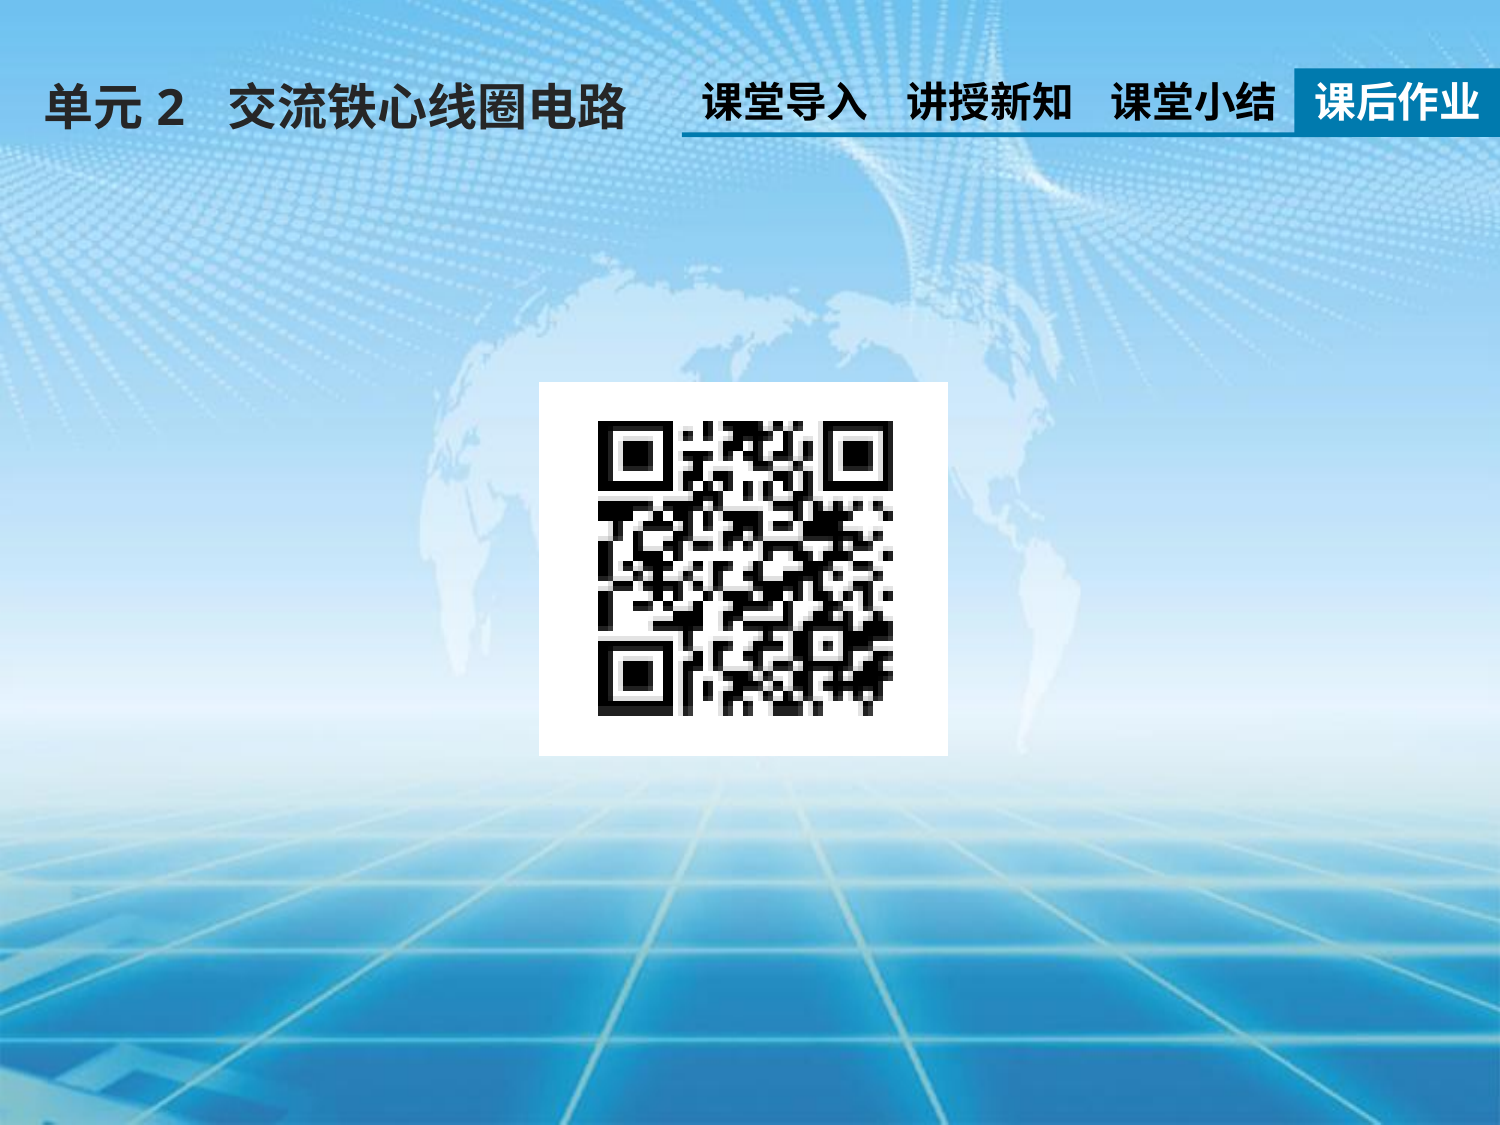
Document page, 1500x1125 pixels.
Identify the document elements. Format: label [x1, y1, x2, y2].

text_box [28, 67, 1500, 144]
picture [0, 0, 1500, 1125]
